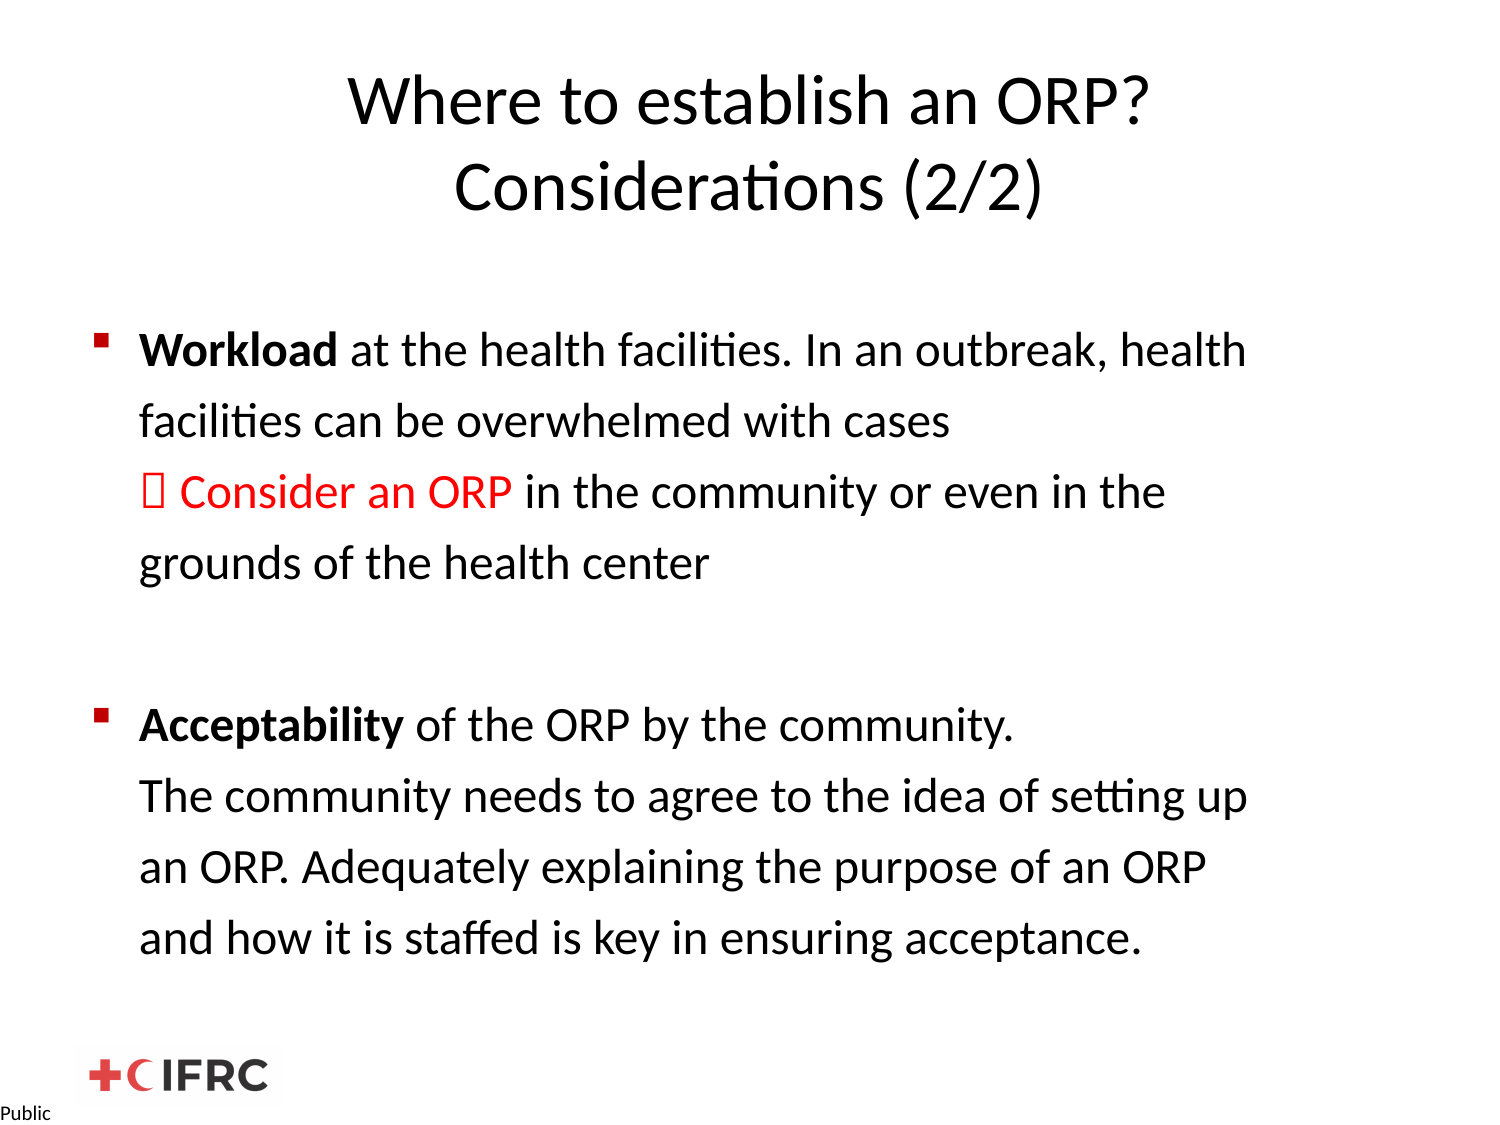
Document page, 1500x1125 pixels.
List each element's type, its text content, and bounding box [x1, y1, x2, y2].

list Workload at the health facilities. In an outbreak, health facilities can be overwhelmed with cases  Consider an ORP in the community or even in the grounds of the health center Acceptability of the ORP by the community. The community needs to agree to the idea of setting up an ORP. Adequately explaining the purpose of an ORP and how it is staffed is key in ensuring acceptance. [75, 297, 1471, 988]
title Where to establish an ORP? Considerations (2/2) [75, 45, 1425, 233]
picture [75, 1045, 283, 1106]
